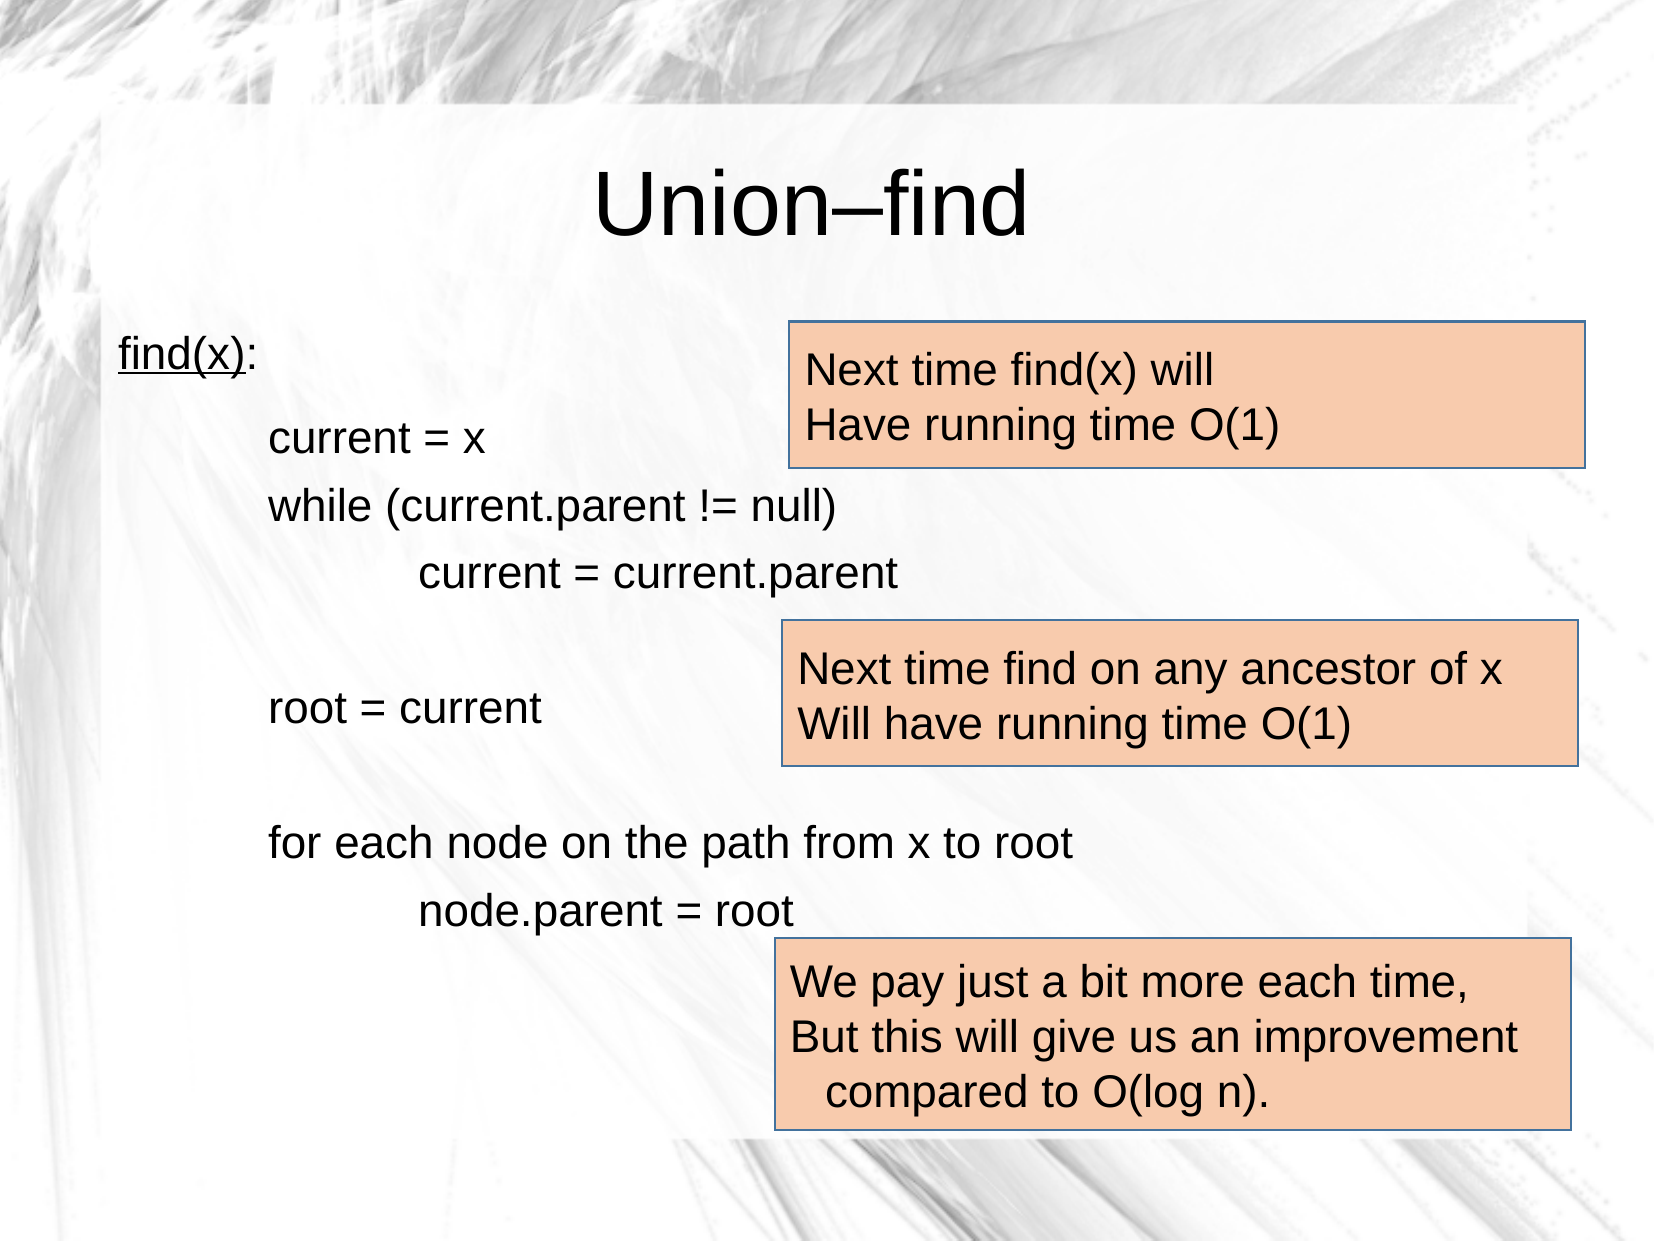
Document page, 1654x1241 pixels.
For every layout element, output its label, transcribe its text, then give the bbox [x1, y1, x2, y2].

title Union–find [118, 93, 1506, 299]
text_box We pay just a bit more each time, But this will give us an improvement compared to O(log n). [774, 937, 1571, 1130]
text_box Next time find(x) will Have running time O(1) [789, 321, 1586, 468]
picture [0, 0, 1654, 1241]
list find(x): current = x while (current.parent != null) current = current.parent root = current for each node on the path from x to root node.parent = root [118, 319, 1571, 1109]
text_box Next time find on any ancestor of x Will have running time O(1) [782, 620, 1579, 767]
